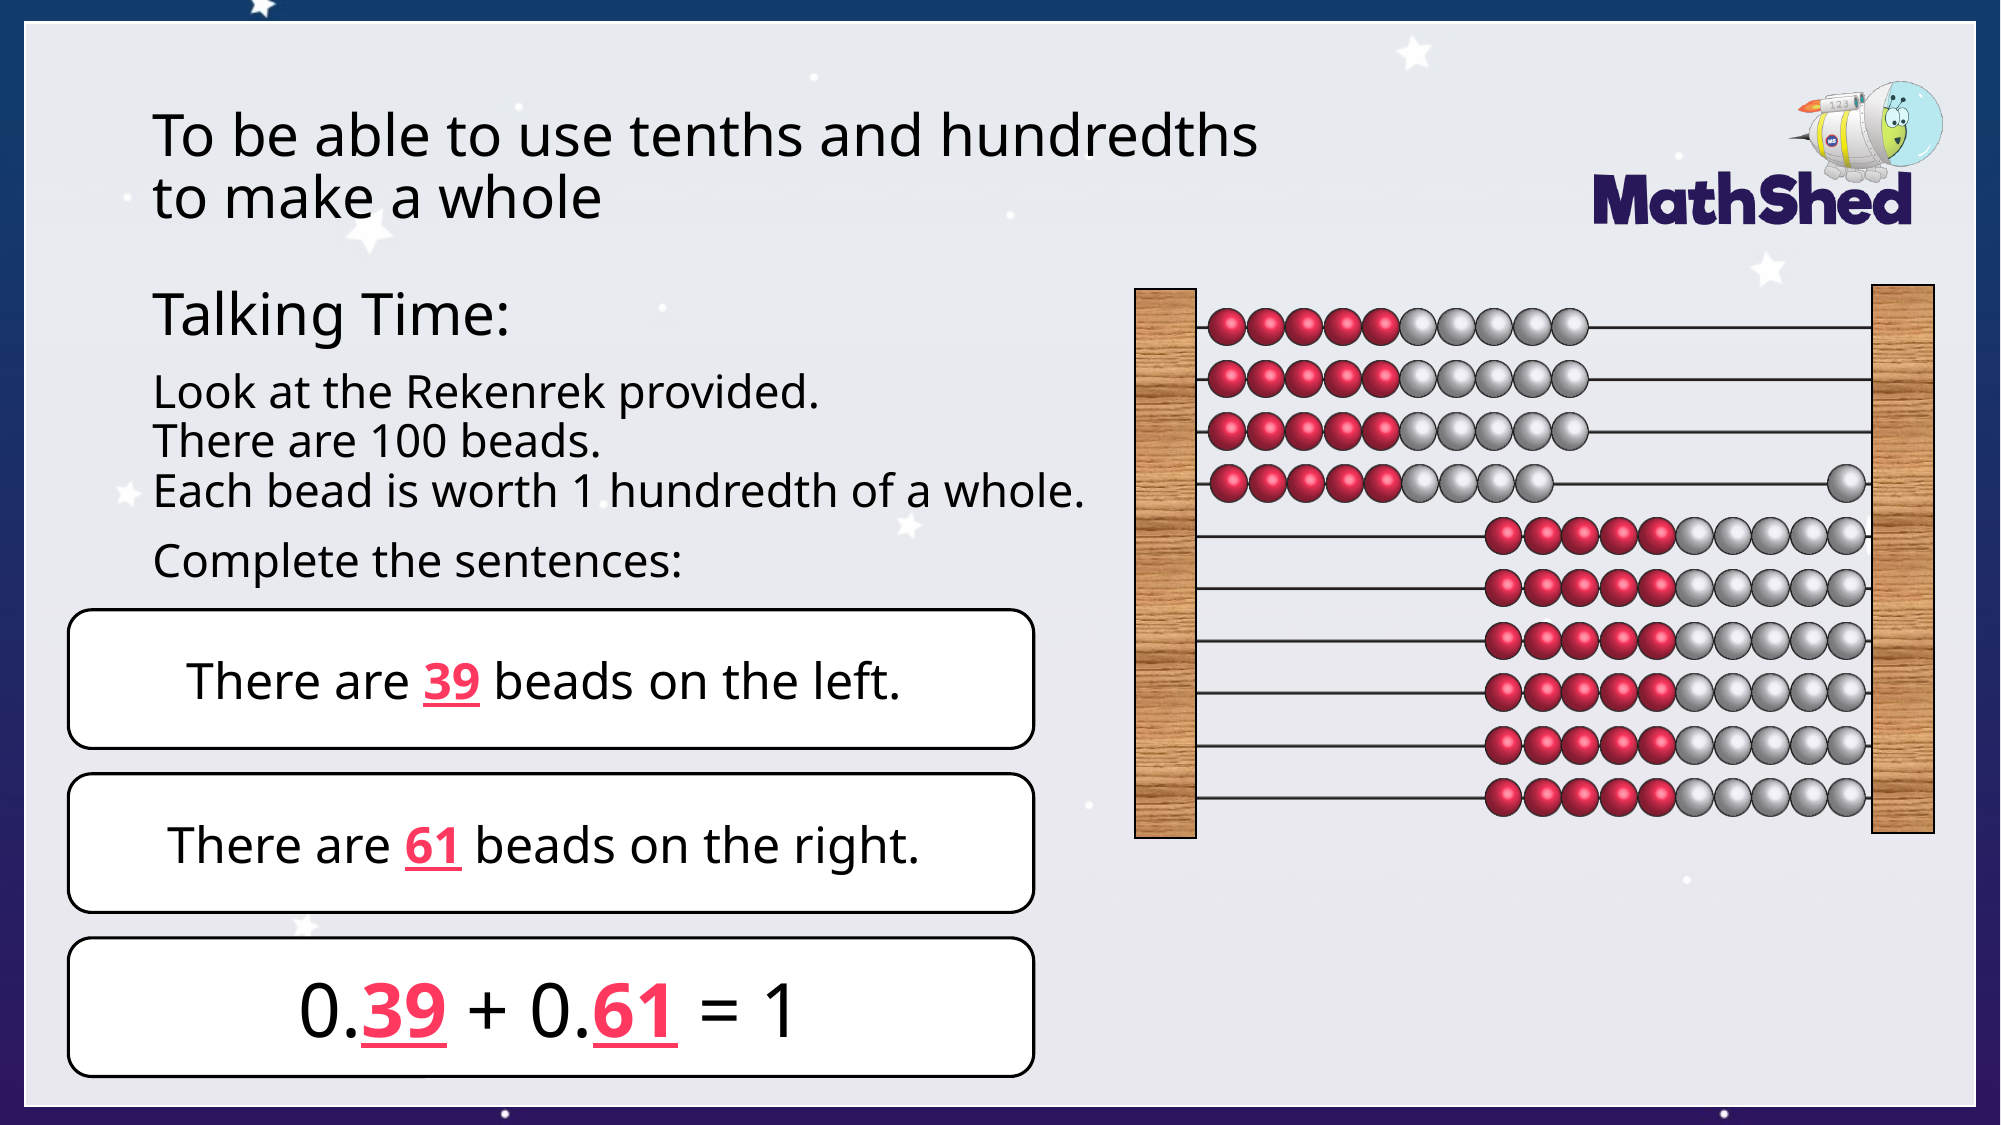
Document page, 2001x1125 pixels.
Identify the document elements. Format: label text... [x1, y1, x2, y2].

picture [0, 0, 2001, 1125]
title To be able to use tenths and hundredths to make a whole [137, 59, 1578, 278]
text_box There are 61 beads on the right. [67, 772, 1035, 914]
text_box 0.39 + 0.61 = 1 [67, 936, 1035, 1078]
list Talking Time: Look at the Rekenrek provided. There are 100 beads. Each bead is worth 1 hundredth of a whole. Complete the sentences: [137, 277, 1103, 992]
text_box There are 39 beads on the left. [67, 608, 1035, 750]
